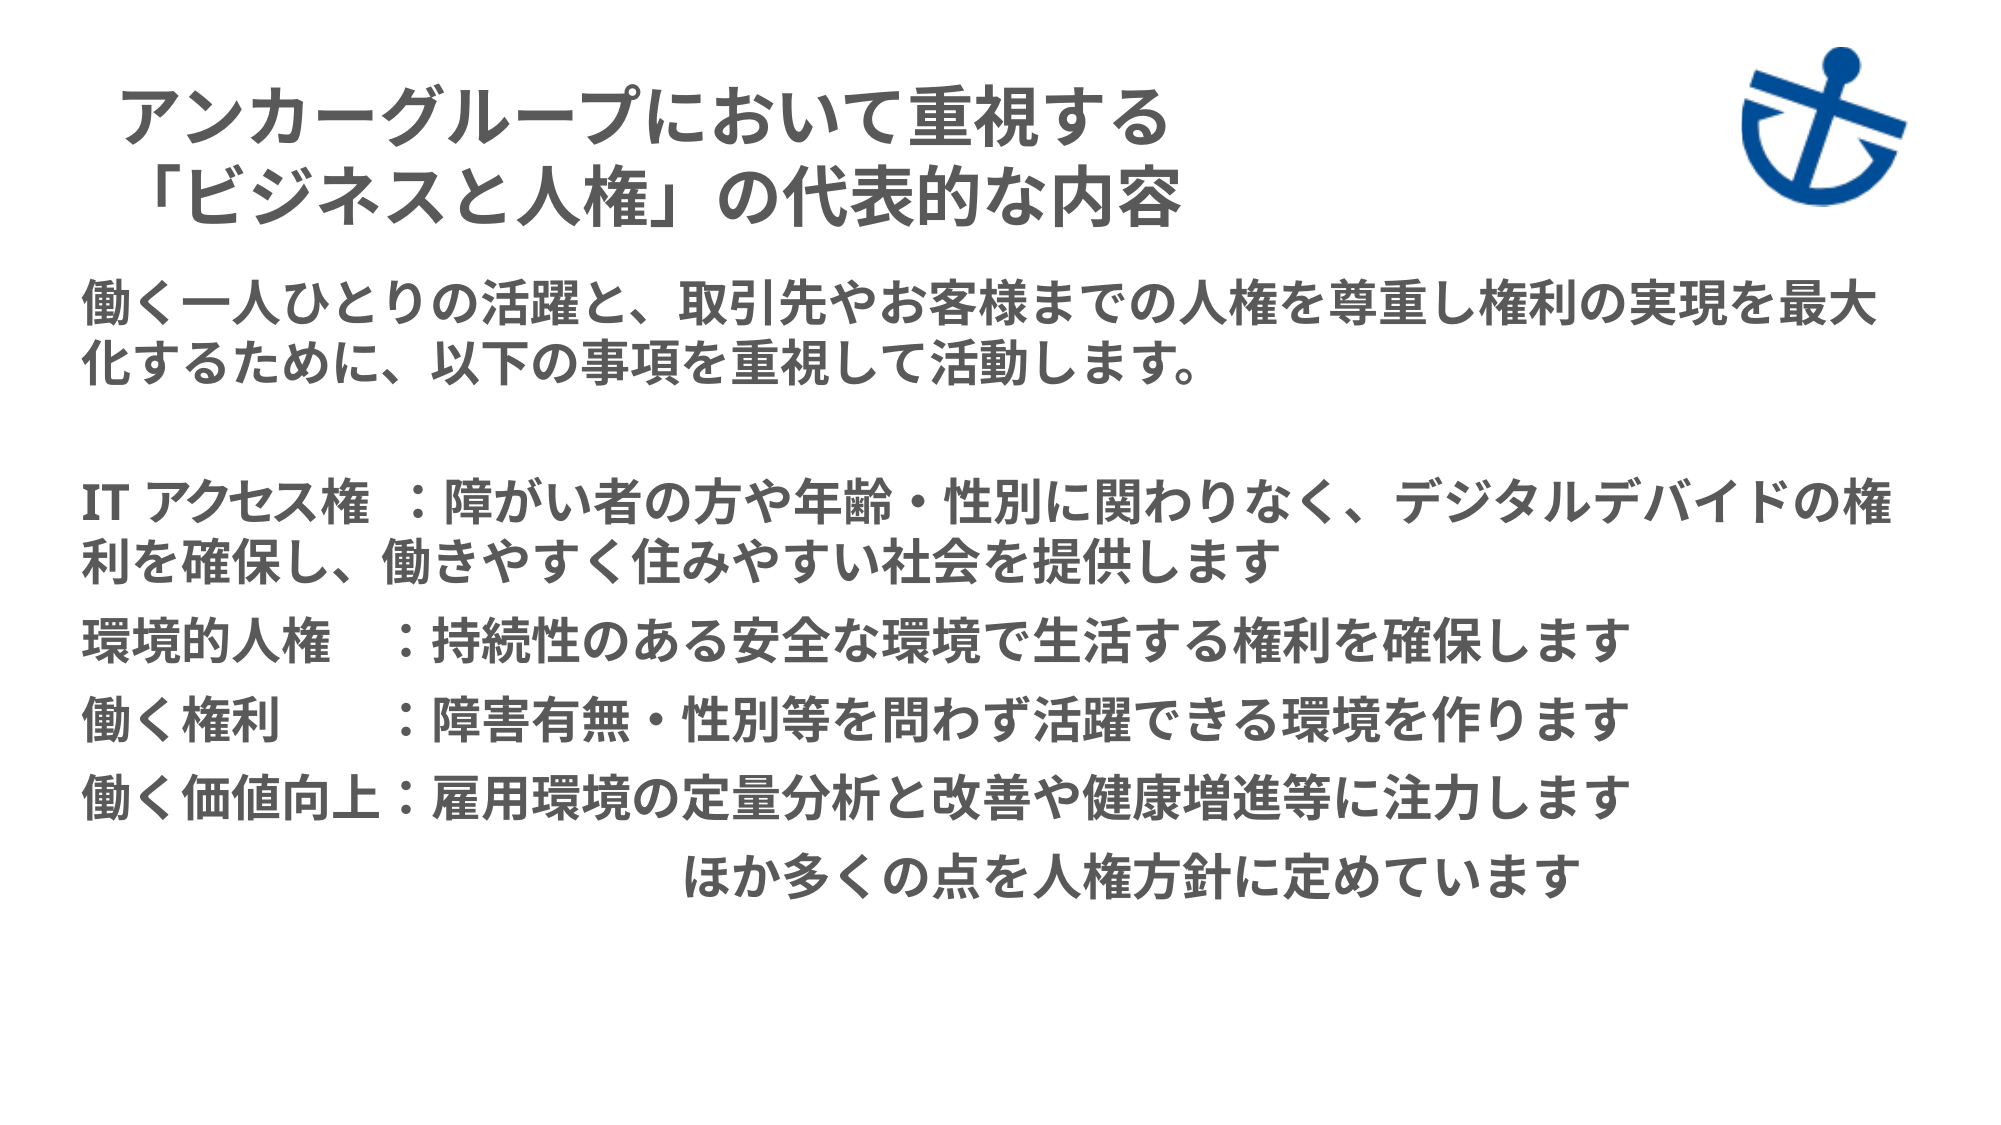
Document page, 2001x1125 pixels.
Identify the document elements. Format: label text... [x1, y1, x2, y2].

picture [1741, 47, 1915, 207]
text_box アンカーグループにおいて重視する 「ビジネスと人権」の代表的な内容 [100, 67, 1973, 243]
text_box 働く一人ひとりの活躍と、取引先やお客様までの人権を尊重し権利の実現を最大化するために、以下の事項を重視して活動します。 ITアクセス権 ：障がい者の方や年齢・性別に関わりなく、デジタルデバイドの権利を確保し、働きやすく住みやすい社会を提供します 環境的人権 ：持続性のある安全な環境で生活する権利を確保します 働く権利 ：障害有無・性別等を問わず活躍できる環境を作ります 働く価値向上：雇用環境の定量分析と改善や健康増進等に注力します ほか多くの点を人権方針に定めています [66, 264, 1934, 914]
